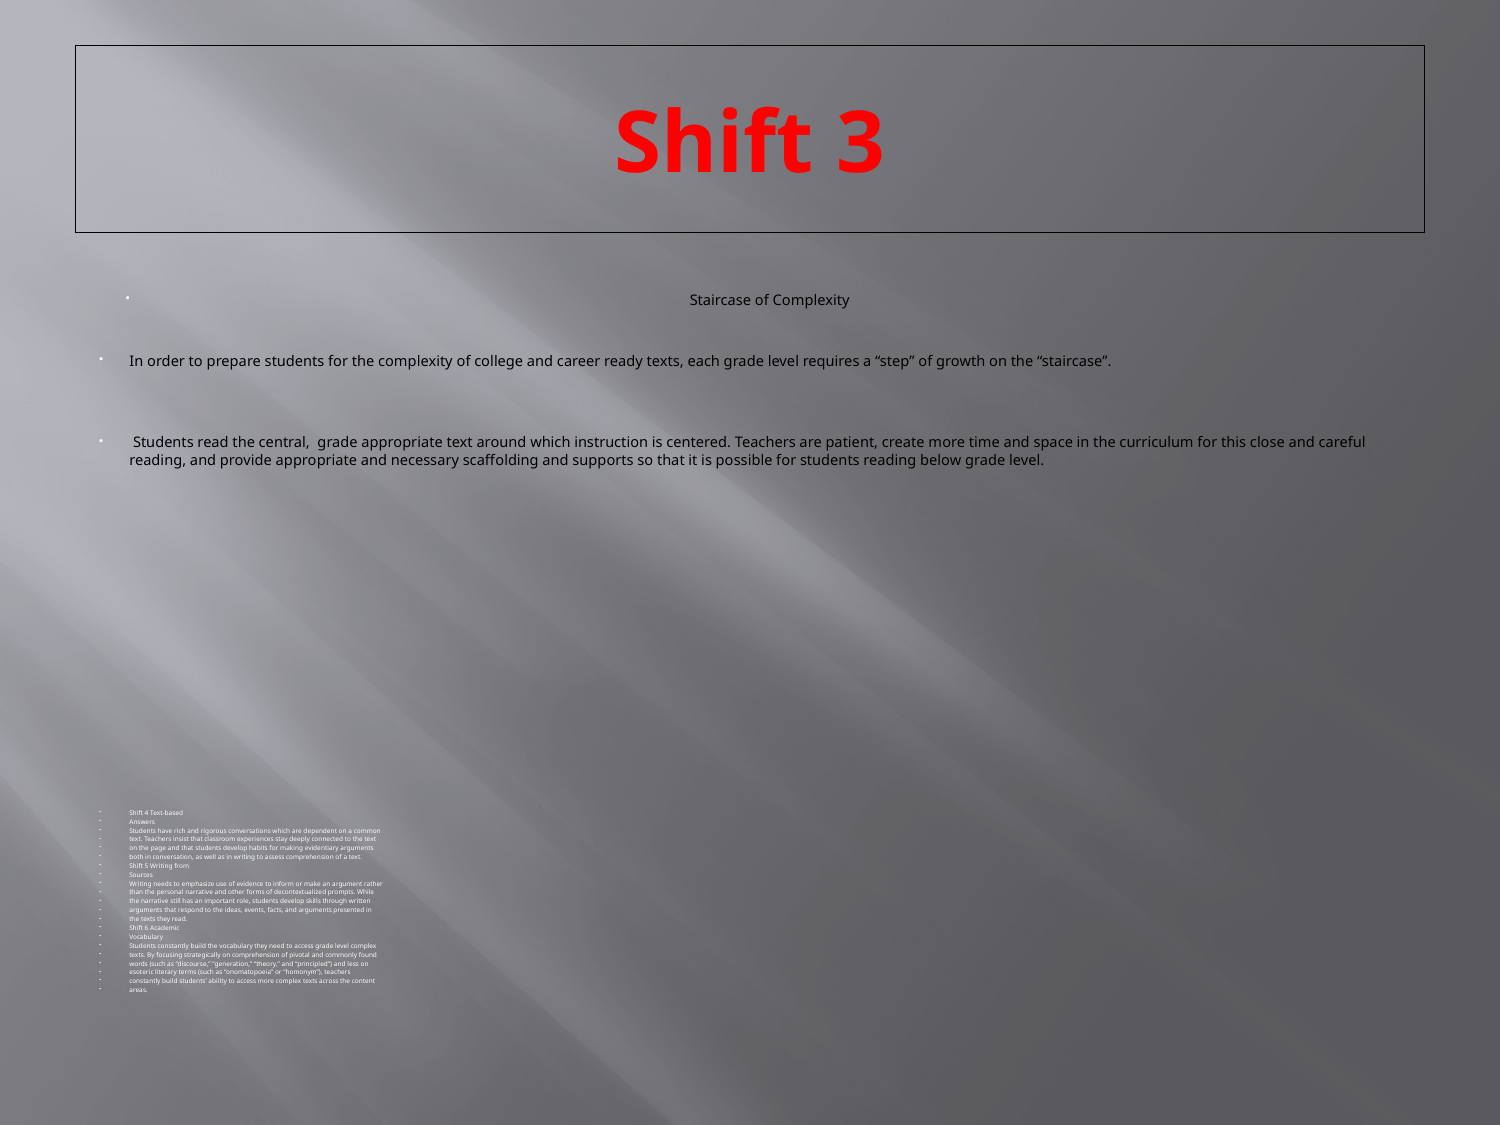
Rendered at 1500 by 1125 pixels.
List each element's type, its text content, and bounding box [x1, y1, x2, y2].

title Shift 3 [75, 45, 1425, 233]
list Staircase of Complexity In order to prepare students for the complexity of college and career ready texts, each grade level requires a “step” of growth on the “staircase”. Students read the central, grade appropriate text around which instruction is centered. Teachers are patient, create more time and space in the curriculum for this close and careful reading, and provide appropriate and necessary scaffolding and supports so that it is possible for students reading below grade level. Shift 4 Text-based Answers Students have rich and rigorous conversations which are dependent on a common text. Teachers insist that classroom experiences stay deeply connected to the text on the page and that students develop habits for making evidentiary arguments both in conversation, as well as in writing to assess comprehension of a text. Shift 5 Writing from Sources Writing needs to emphasize use of evidence to inform or make an argument rather than the personal narrative and other forms of decontextualized prompts. While the narrative still has an important role, students develop skills through written arguments that respond to the ideas, events, facts, and arguments presented in the texts they read. Shift 6 Academic Vocabulary Students constantly build the vocabulary they need to access grade level complex texts. By focusing strategically on comprehension of pivotal and commonly found words (such as “discourse,” “generation,” “theory,” and “principled”) and less on esoteric literary terms (such as “onomatopoeia” or “homonym”), teachers constantly build students’ ability to access more complex texts across the content areas. [75, 262, 1425, 1035]
